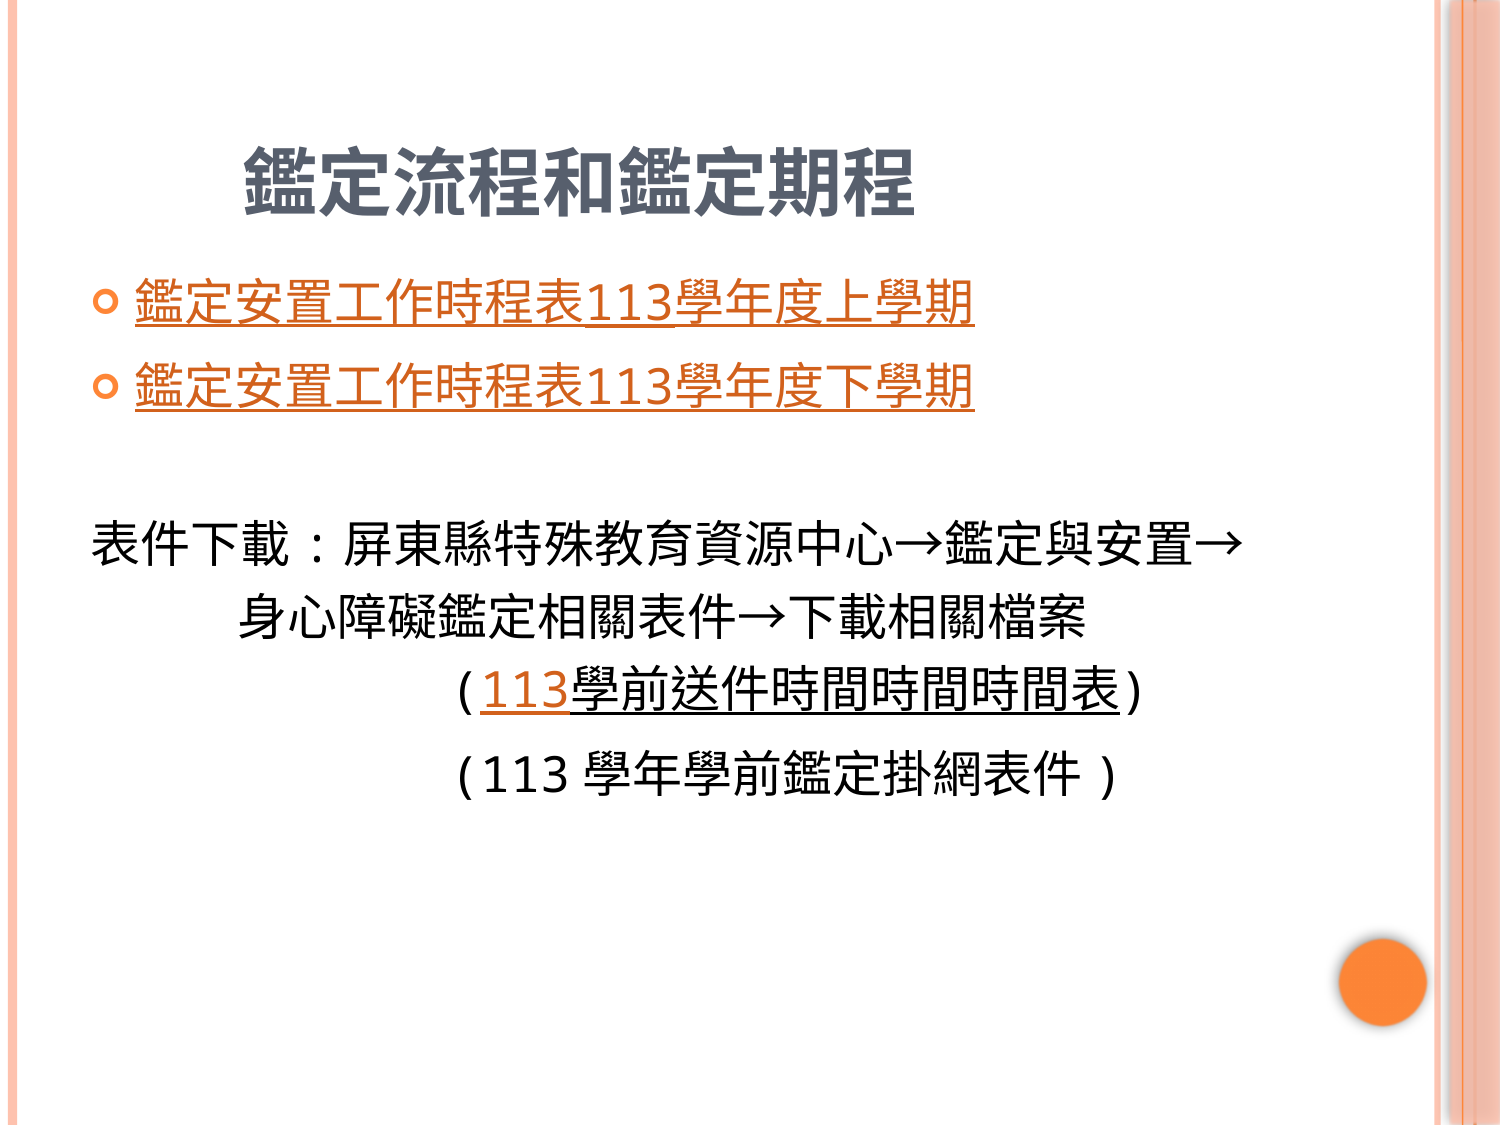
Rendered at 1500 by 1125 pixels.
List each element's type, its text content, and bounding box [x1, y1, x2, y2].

list 鑑定安置工作時程表113學年度上學期 鑑定安置工作時程表113學年度下學期 表件下載:屏東縣特殊教育資源中心→鑑定與安置→ 身心障礙鑑定相關表件→下載相關檔案 (113學前送件時間時間時間表) (113學年學前鑑定掛網表件) [75, 262, 1300, 1062]
title 鑑定流程和鑑定期程 [75, 45, 1300, 233]
